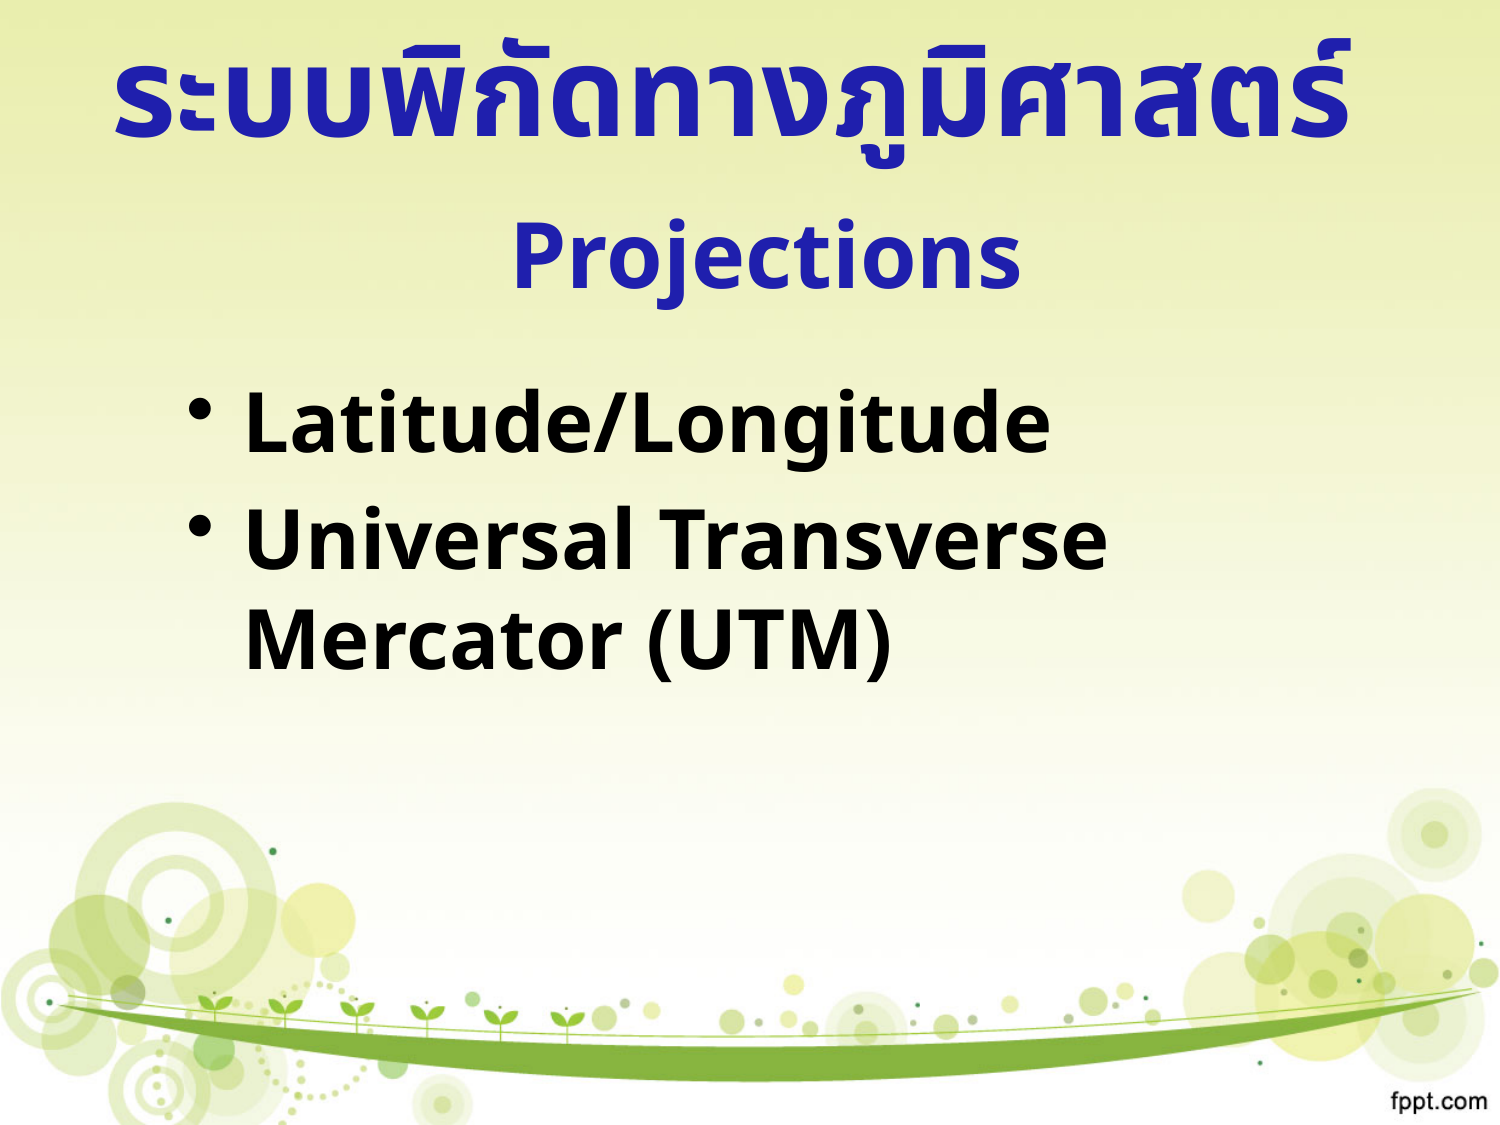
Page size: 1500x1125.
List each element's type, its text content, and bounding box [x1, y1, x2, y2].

list Latitude/Longitude Universal Transverse Mercator (UTM) [171, 361, 1384, 1037]
title ระบบพิกัดทางภูมิศาสตร์ Projections [37, 62, 1463, 250]
picture [0, 0, 1500, 1125]
